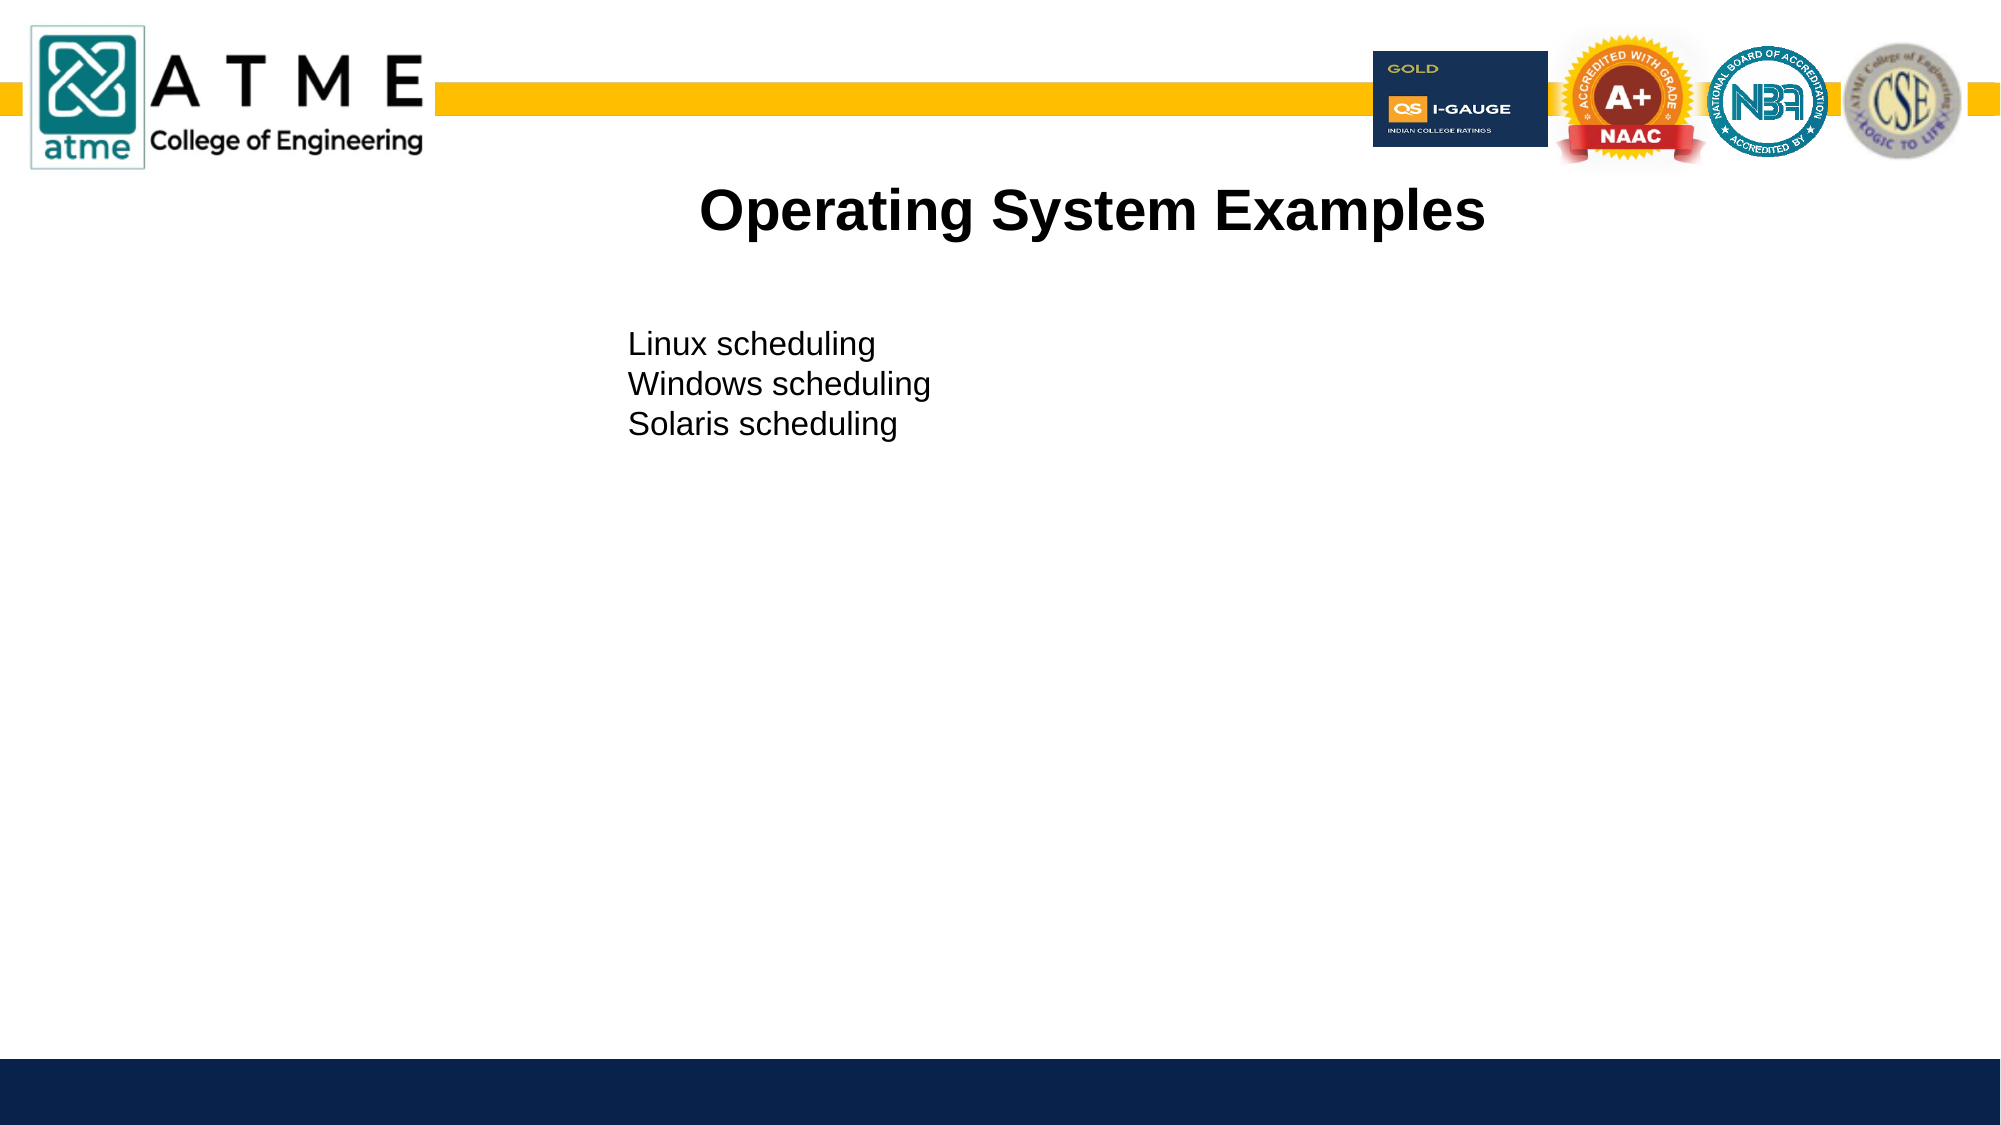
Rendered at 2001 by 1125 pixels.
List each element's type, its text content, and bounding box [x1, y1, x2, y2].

text_box Operating System Examples [685, 164, 1503, 250]
picture [22, 15, 435, 178]
picture [0, 1059, 2001, 1125]
text_box Linux scheduling Windows scheduling Solaris scheduling [613, 314, 947, 450]
picture [1840, 26, 1968, 176]
picture [1373, 20, 1828, 180]
